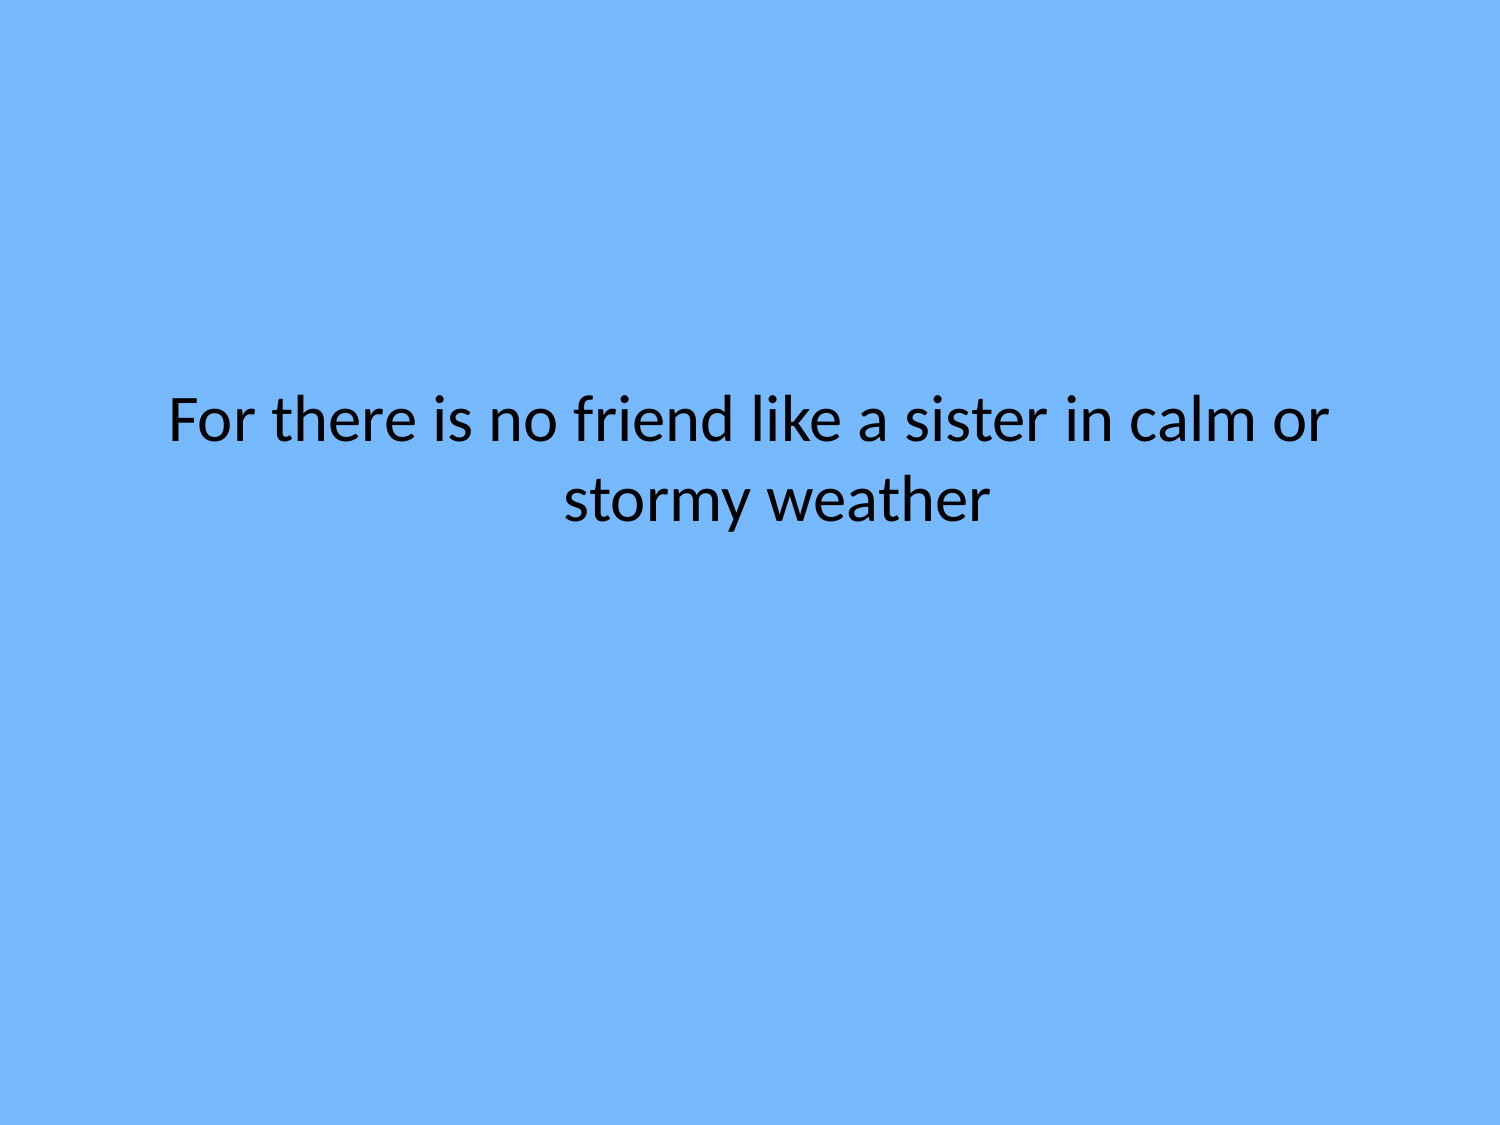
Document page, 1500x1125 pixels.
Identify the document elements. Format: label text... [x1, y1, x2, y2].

list For there is no friend like a sister in calm or stormy weather [75, 87, 1425, 1005]
